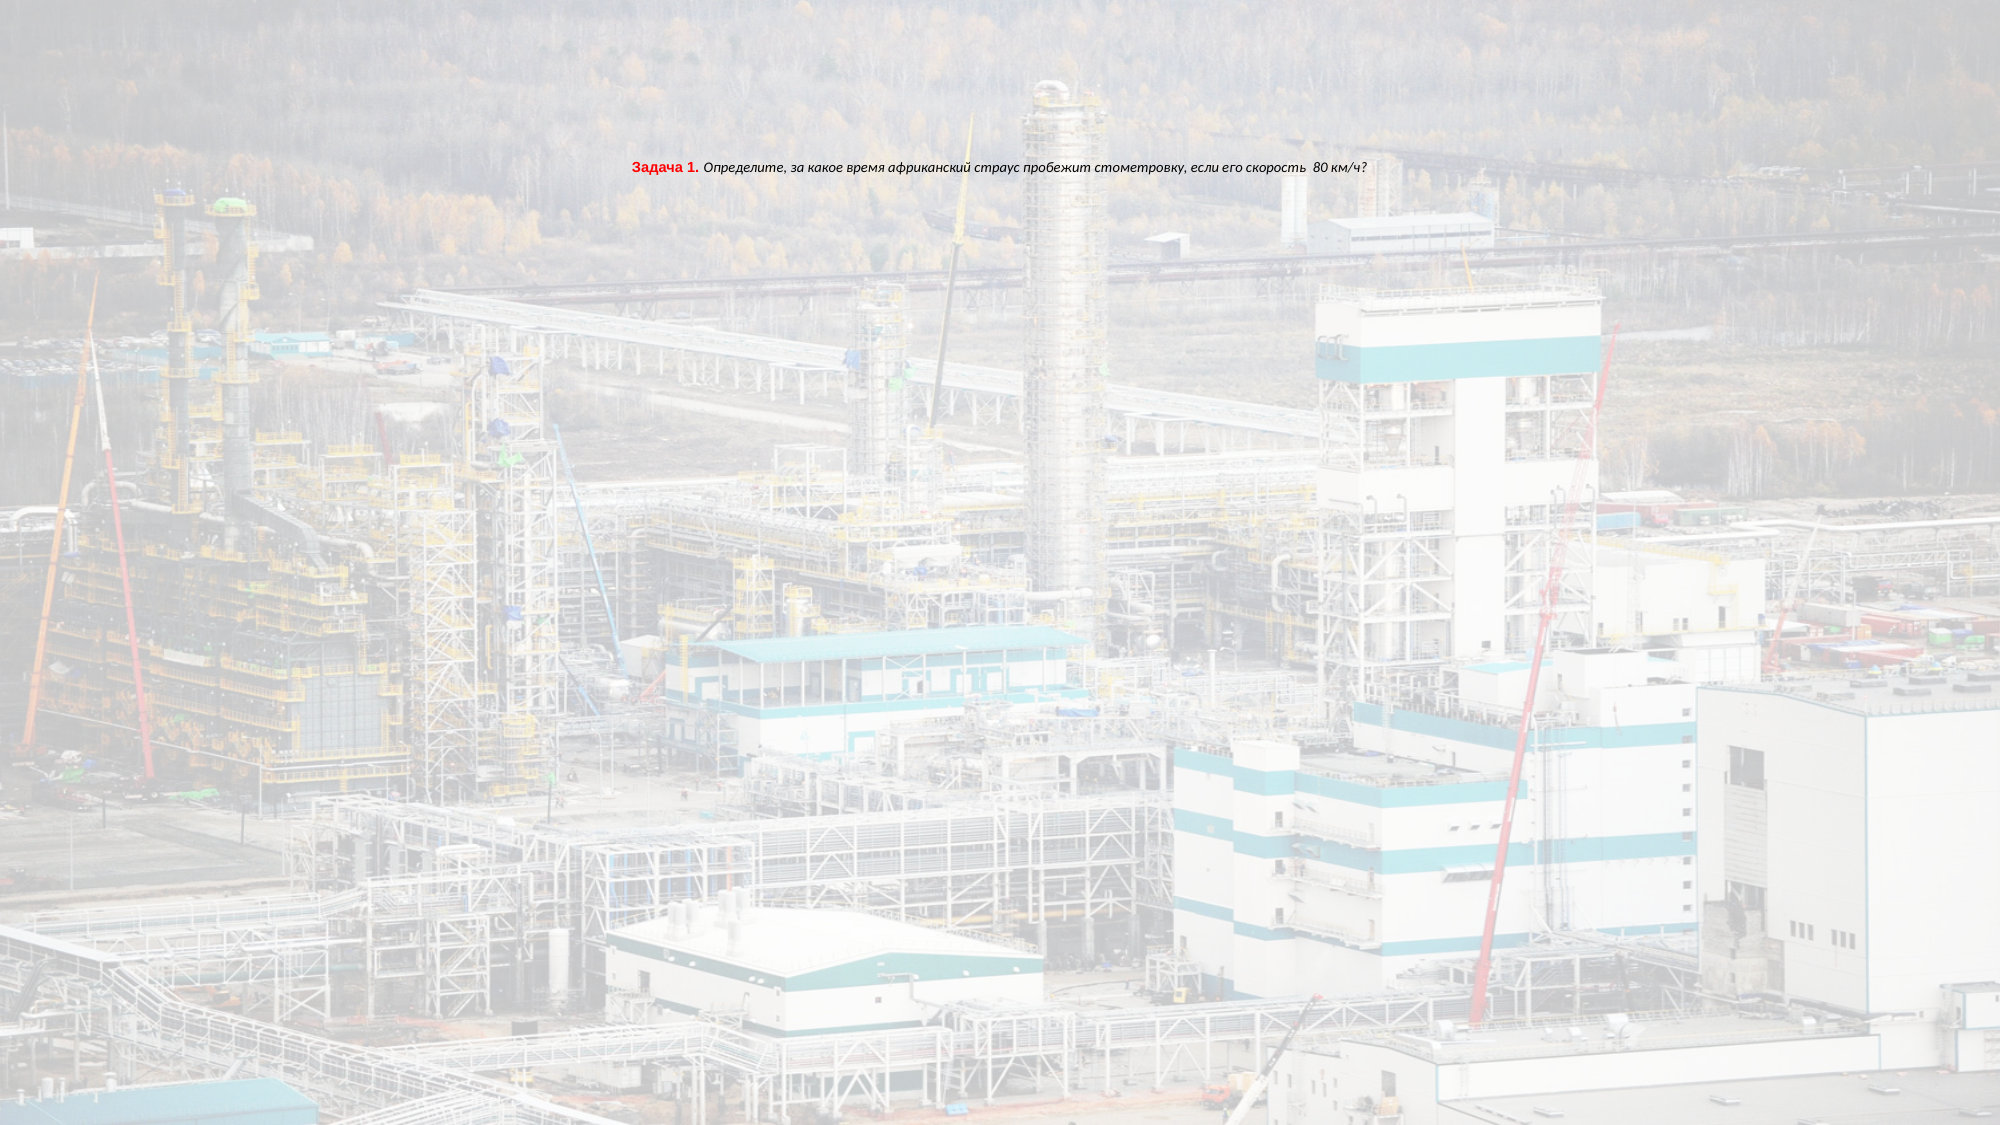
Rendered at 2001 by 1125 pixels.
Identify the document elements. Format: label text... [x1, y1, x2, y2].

title Задача 1. Определите, за какое время африканский страус пробежит стометровку, если его скорость 80 км/ч? [99, 45, 1900, 233]
